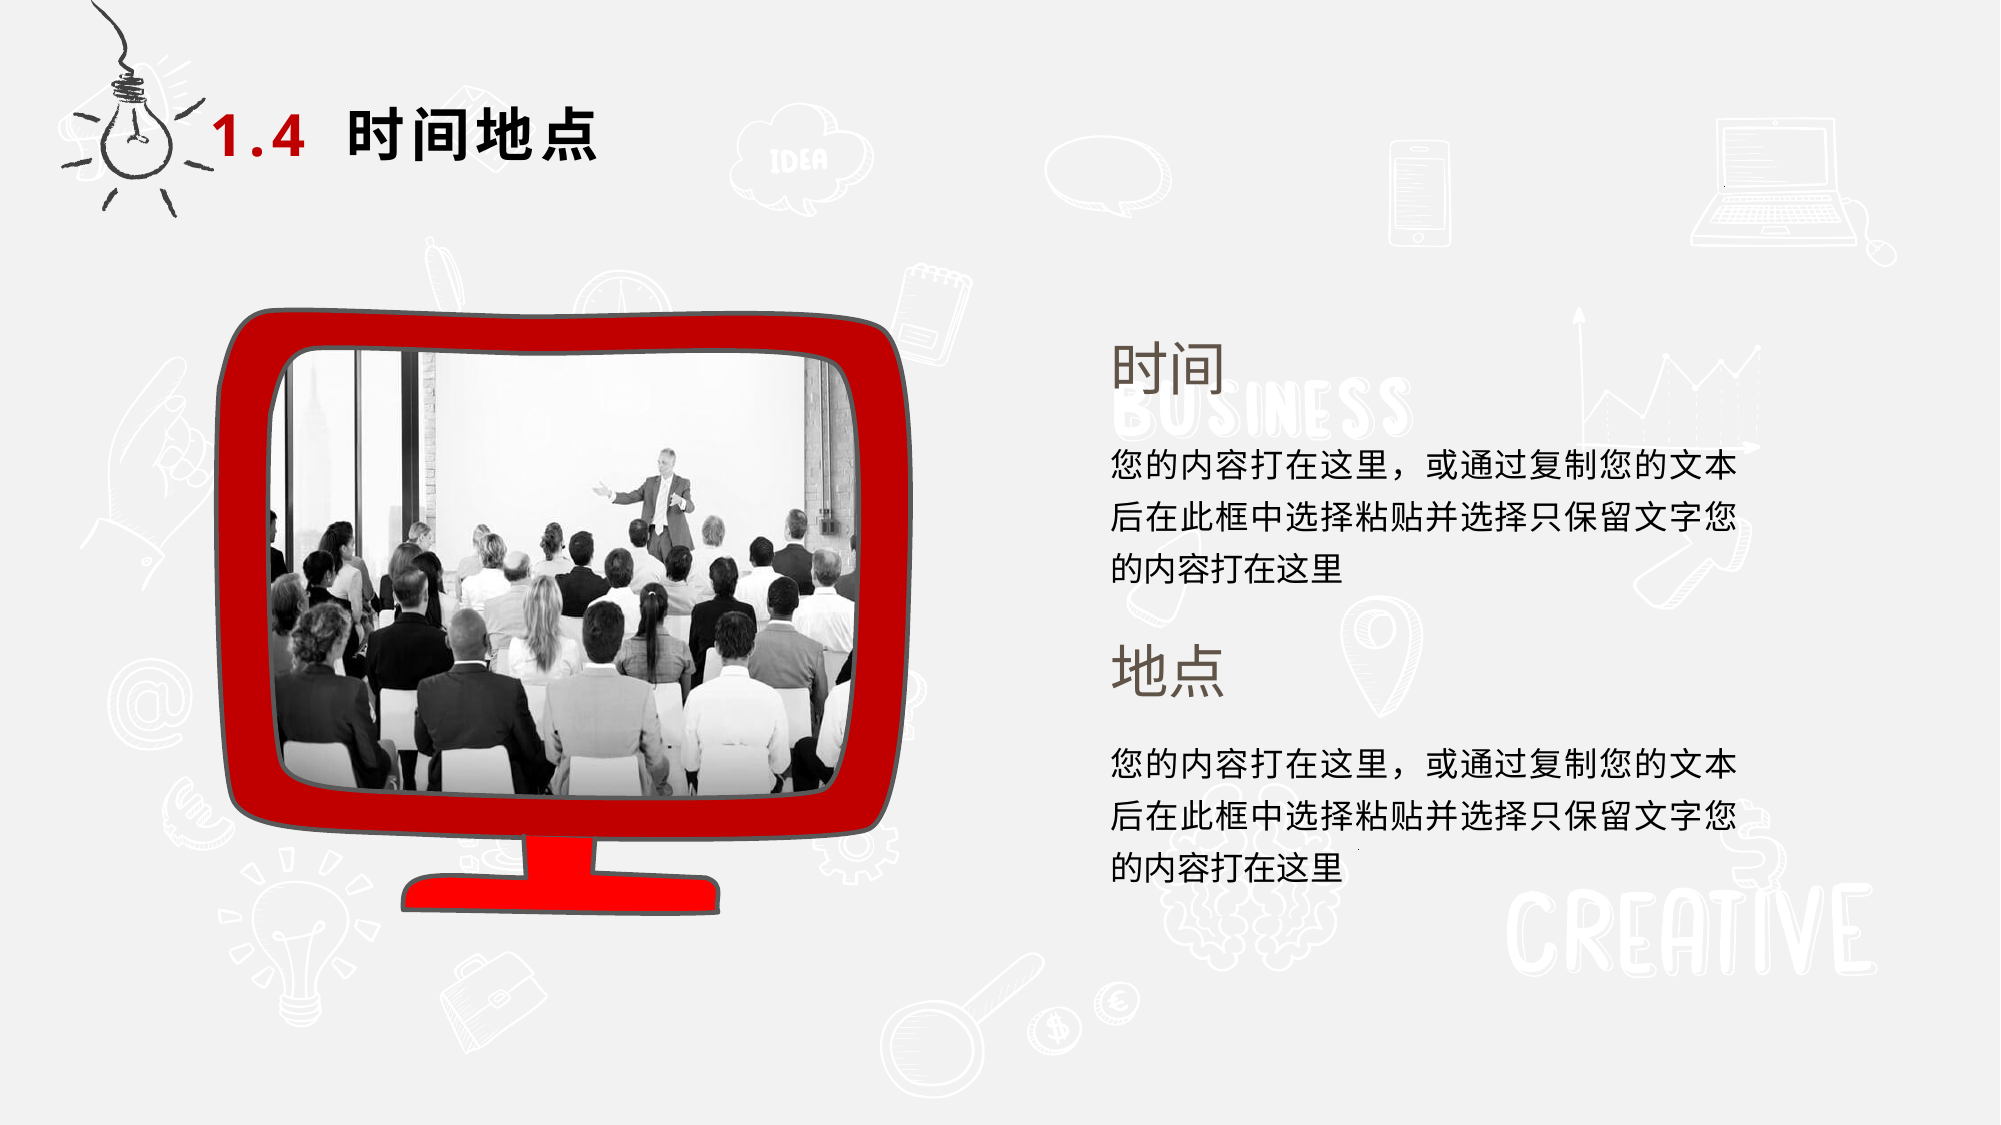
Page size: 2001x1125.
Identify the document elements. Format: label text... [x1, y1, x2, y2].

text_box 时间 [1096, 324, 1466, 410]
text_box 您的内容打在这里，或通过复制您的文本后在此框中选择粘贴并选择只保留文字您的内容打在这里 [1096, 724, 1754, 895]
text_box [216, 309, 911, 914]
text_box 1.4 时间地点 [194, 91, 614, 176]
text_box 您的内容打在这里，或通过复制您的文本后在此框中选择粘贴并选择只保留文字您的内容打在这里 [1096, 424, 1754, 595]
text_box 地点 [1096, 628, 1466, 713]
